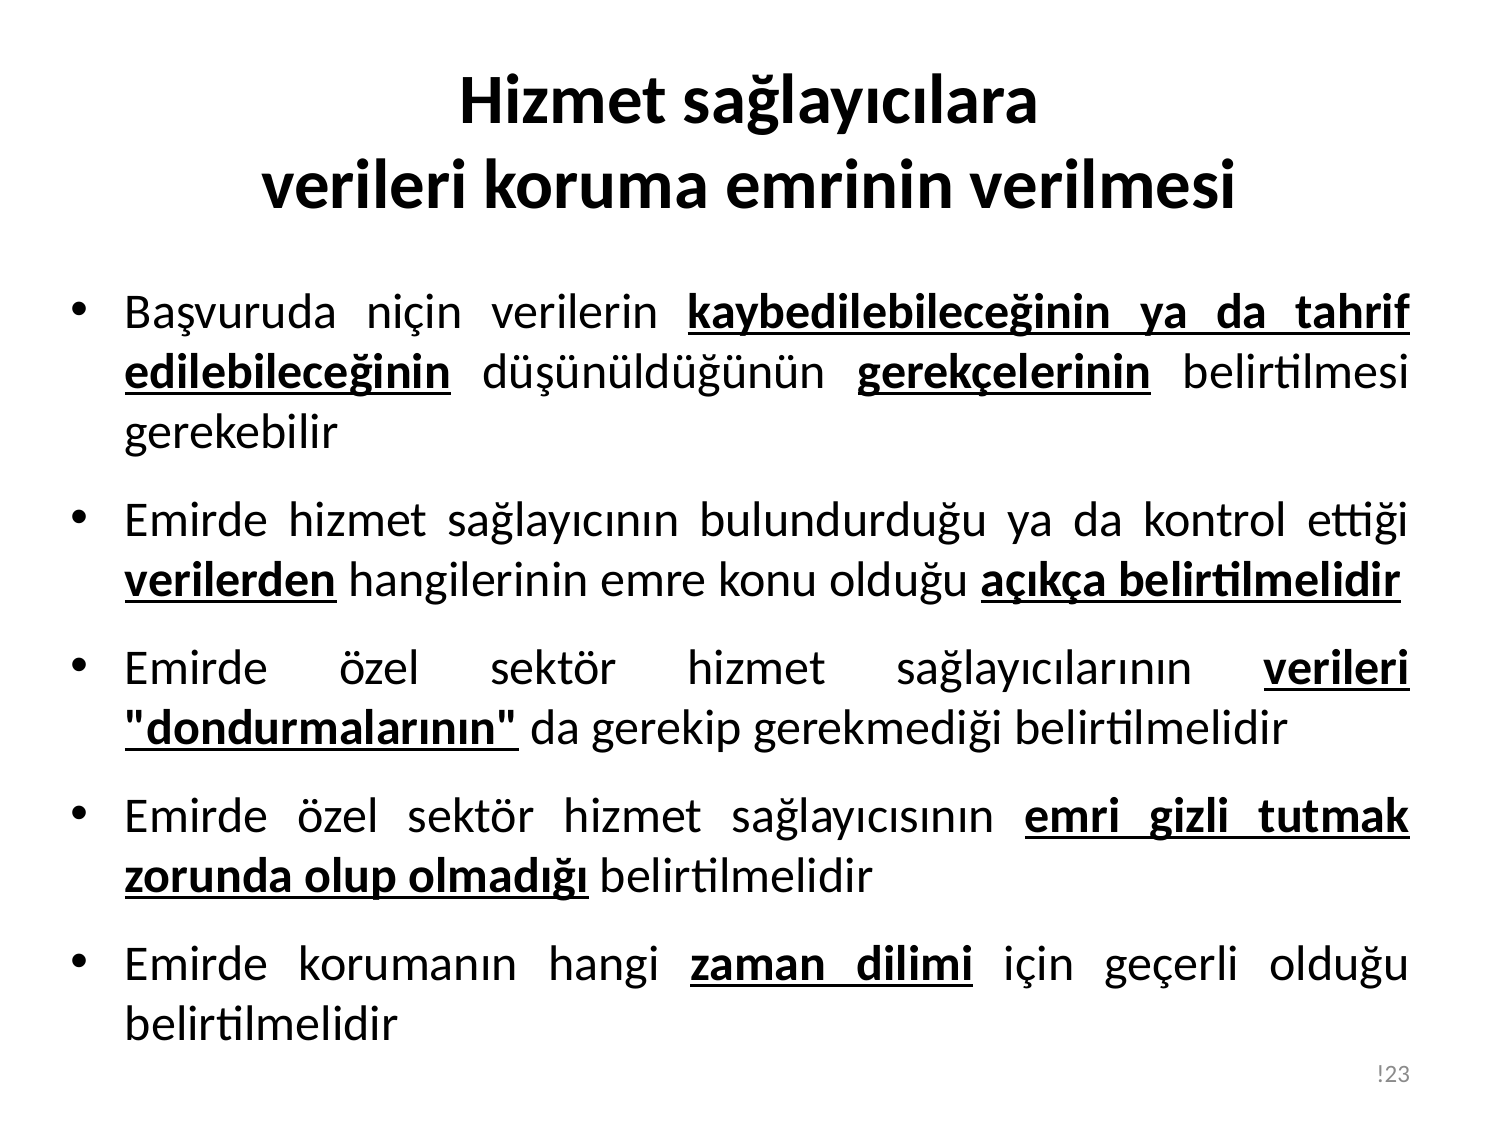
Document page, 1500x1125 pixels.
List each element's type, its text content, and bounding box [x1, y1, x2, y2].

slide_number !23 [1074, 1042, 1425, 1103]
title Hizmet sağlayıcılara verileri koruma emrinin verilmesi [75, 45, 1425, 233]
list Başvuruda niçin verilerin kaybedilebileceğinin ya da tahrif edilebileceğinin düşünüldüğünün gerekçelerinin belirtilmesi gerekebilir Emirde hizmet sağlayıcının bulundurduğu ya da kontrol ettiği verilerden hangilerinin emre konu olduğu açıkça belirtilmelidir Emirde özel sektör hizmet sağlayıcılarının verileri "dondurmalarının" da gerekip gerekmediği belirtilmelidir Emirde özel sektör hizmet sağlayıcısının emri gizli tutmak zorunda olup olmadığı belirtilmelidir Emirde korumanın hangi zaman dilimi için geçerli olduğu belirtilmelidir [55, 270, 1425, 1073]
